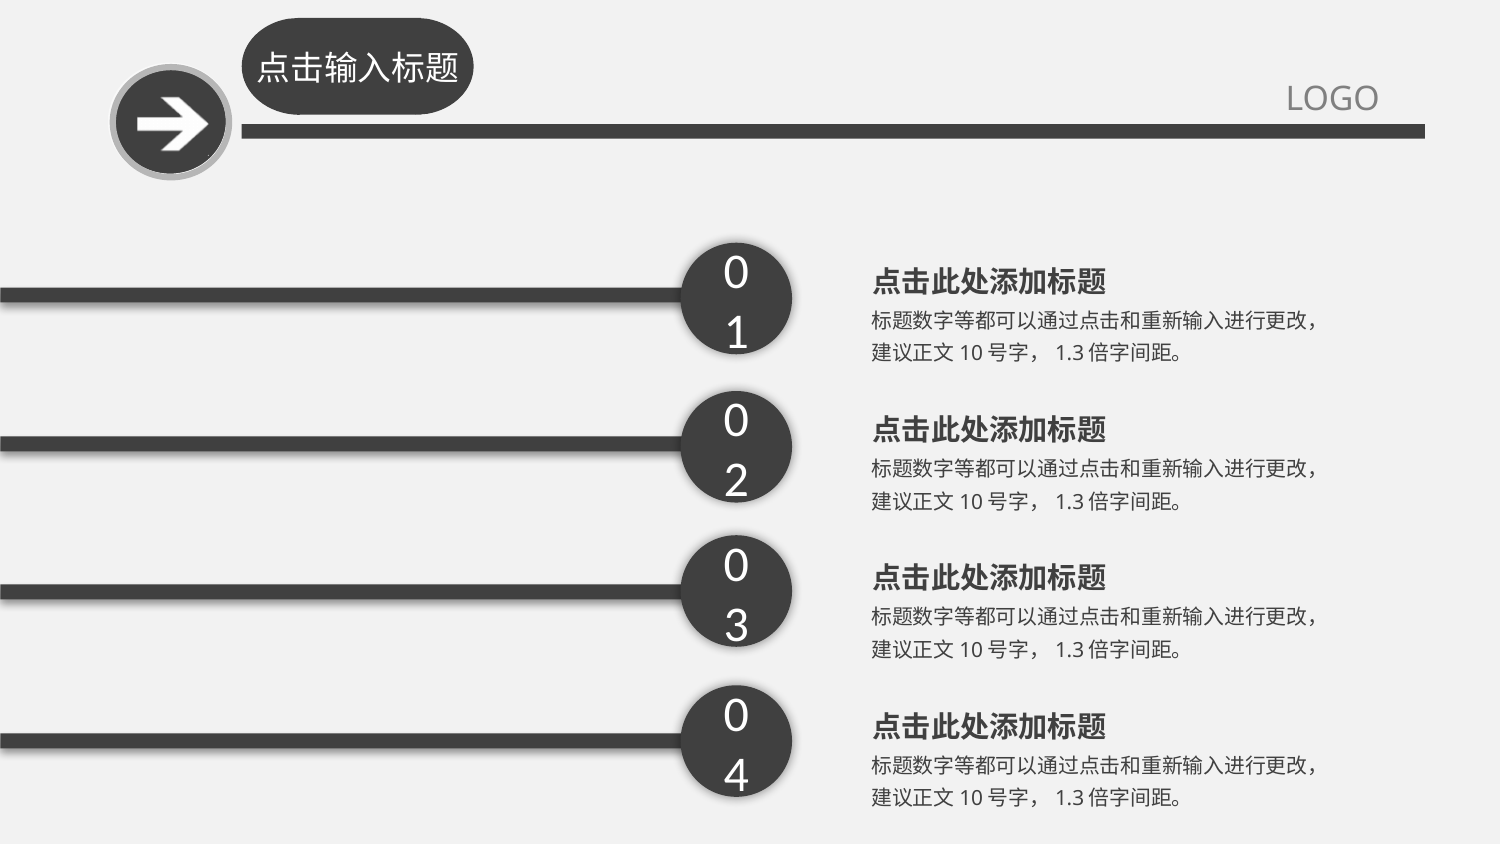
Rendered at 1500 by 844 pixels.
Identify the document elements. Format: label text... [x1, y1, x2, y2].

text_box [241, 17, 487, 115]
text_box LOGO [1270, 69, 1404, 123]
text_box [856, 690, 1354, 819]
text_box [110, 65, 229, 178]
text_box [0, 733, 673, 749]
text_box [856, 245, 1354, 374]
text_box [856, 393, 1354, 522]
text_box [856, 541, 1354, 671]
text_box [0, 287, 673, 303]
text_box 01 [679, 241, 794, 356]
text_box 03 [679, 534, 794, 648]
text_box 04 [679, 684, 794, 798]
text_box [241, 123, 1426, 140]
text_box 02 [679, 389, 794, 504]
text_box [0, 436, 673, 452]
text_box [0, 584, 673, 600]
